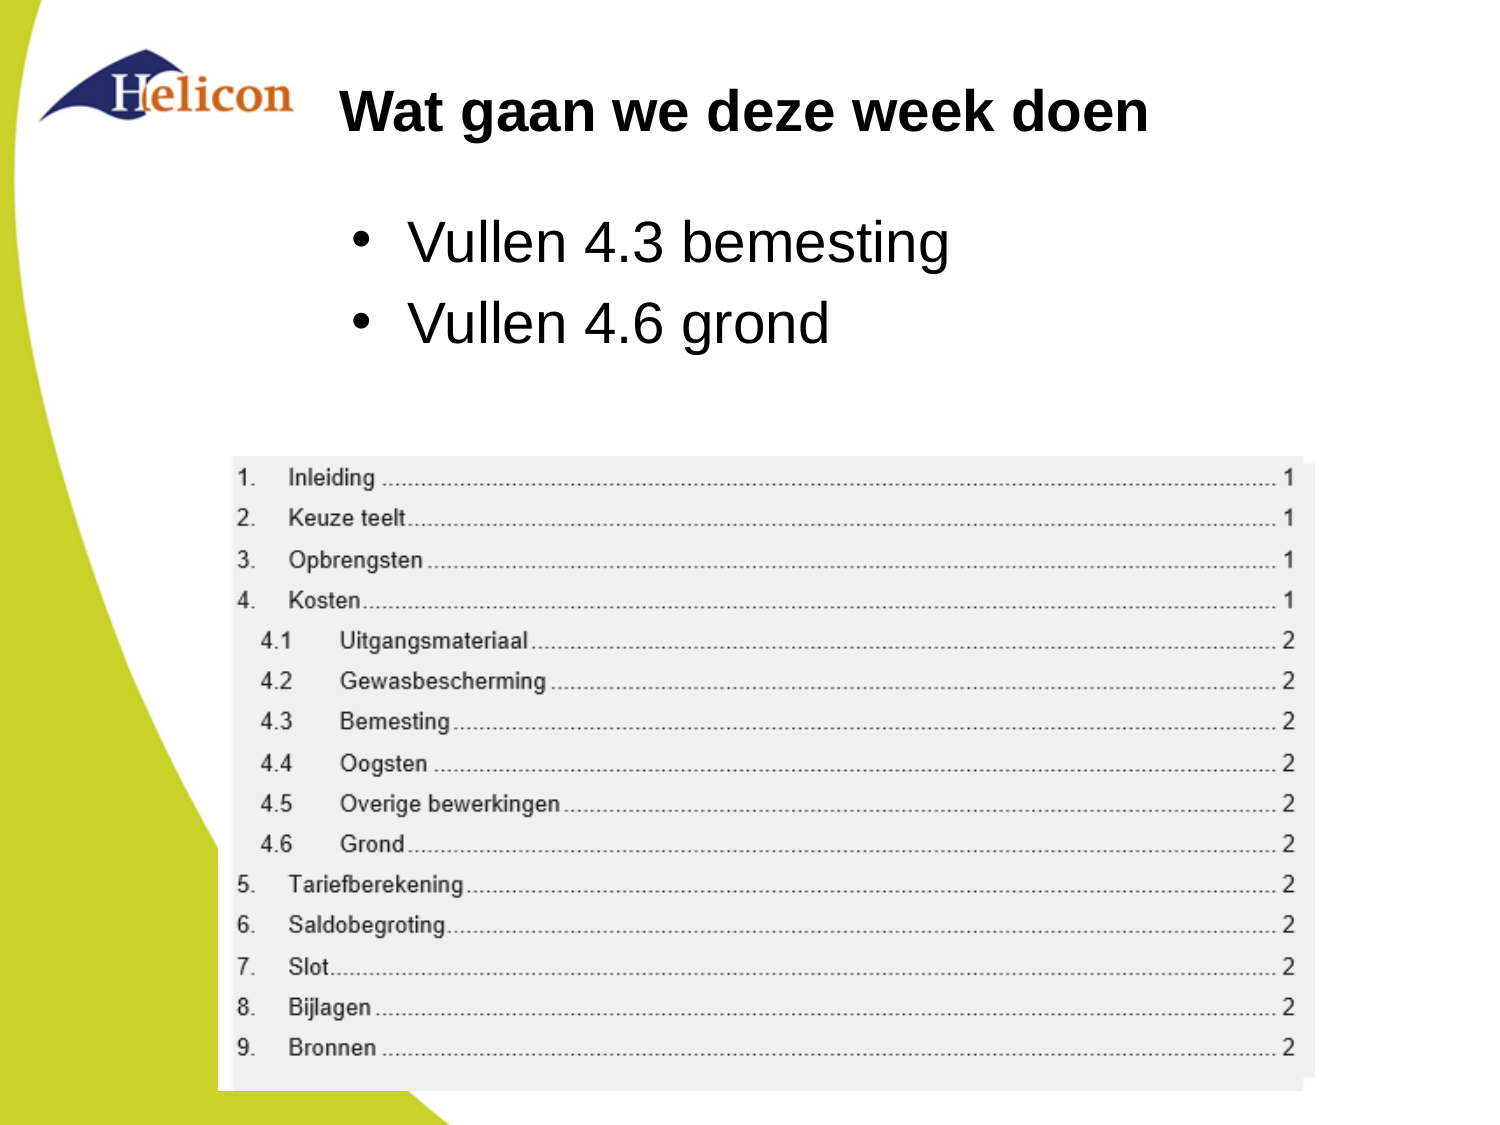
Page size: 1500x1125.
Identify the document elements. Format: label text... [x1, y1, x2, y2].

list Vullen 4.3 bemesting Vullen 4.6 grond [336, 196, 1425, 1005]
picture [0, 0, 1500, 1125]
title Wat gaan we deze week doen [324, 54, 1415, 161]
